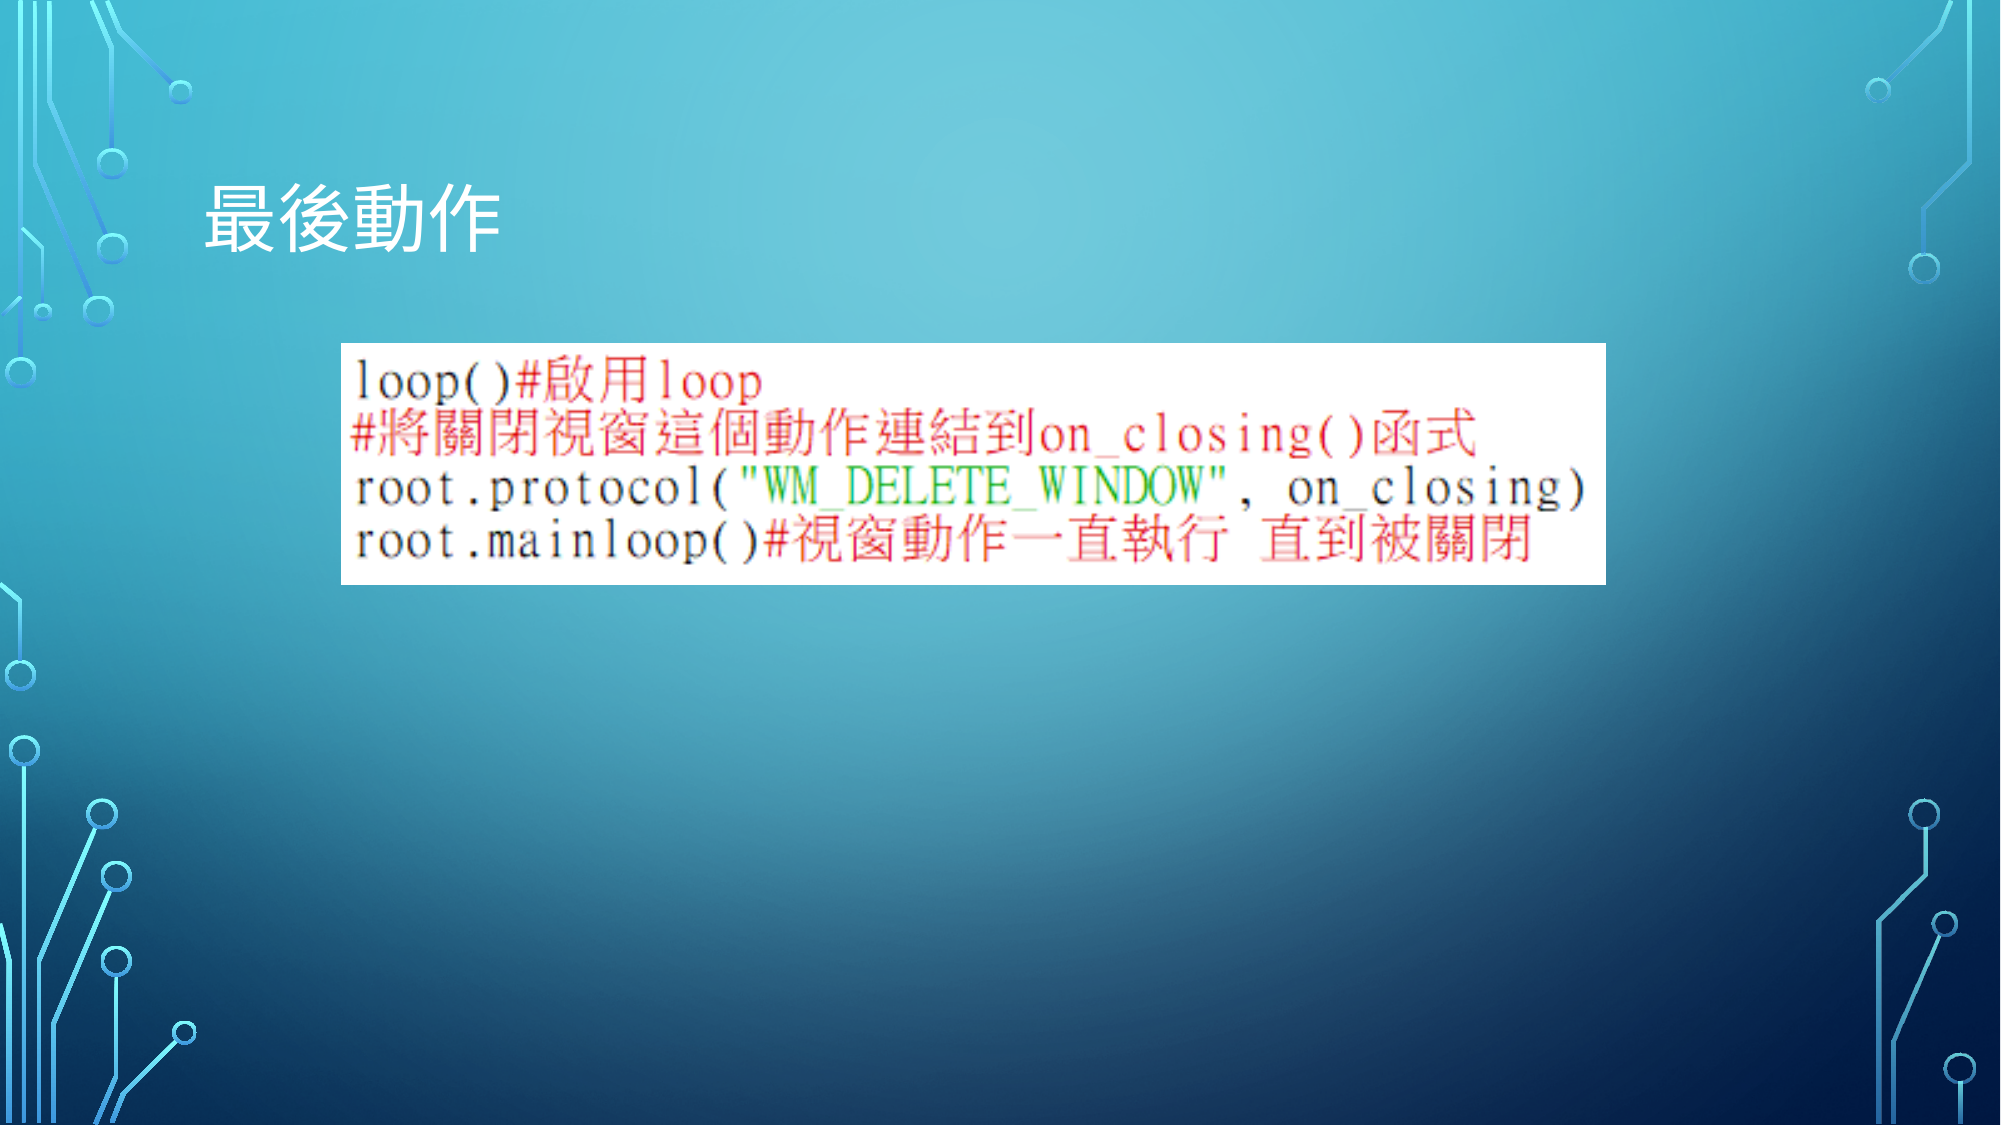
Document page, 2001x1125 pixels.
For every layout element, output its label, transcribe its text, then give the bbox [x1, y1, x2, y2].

title 最後動作 [187, 101, 1813, 344]
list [341, 343, 1606, 585]
